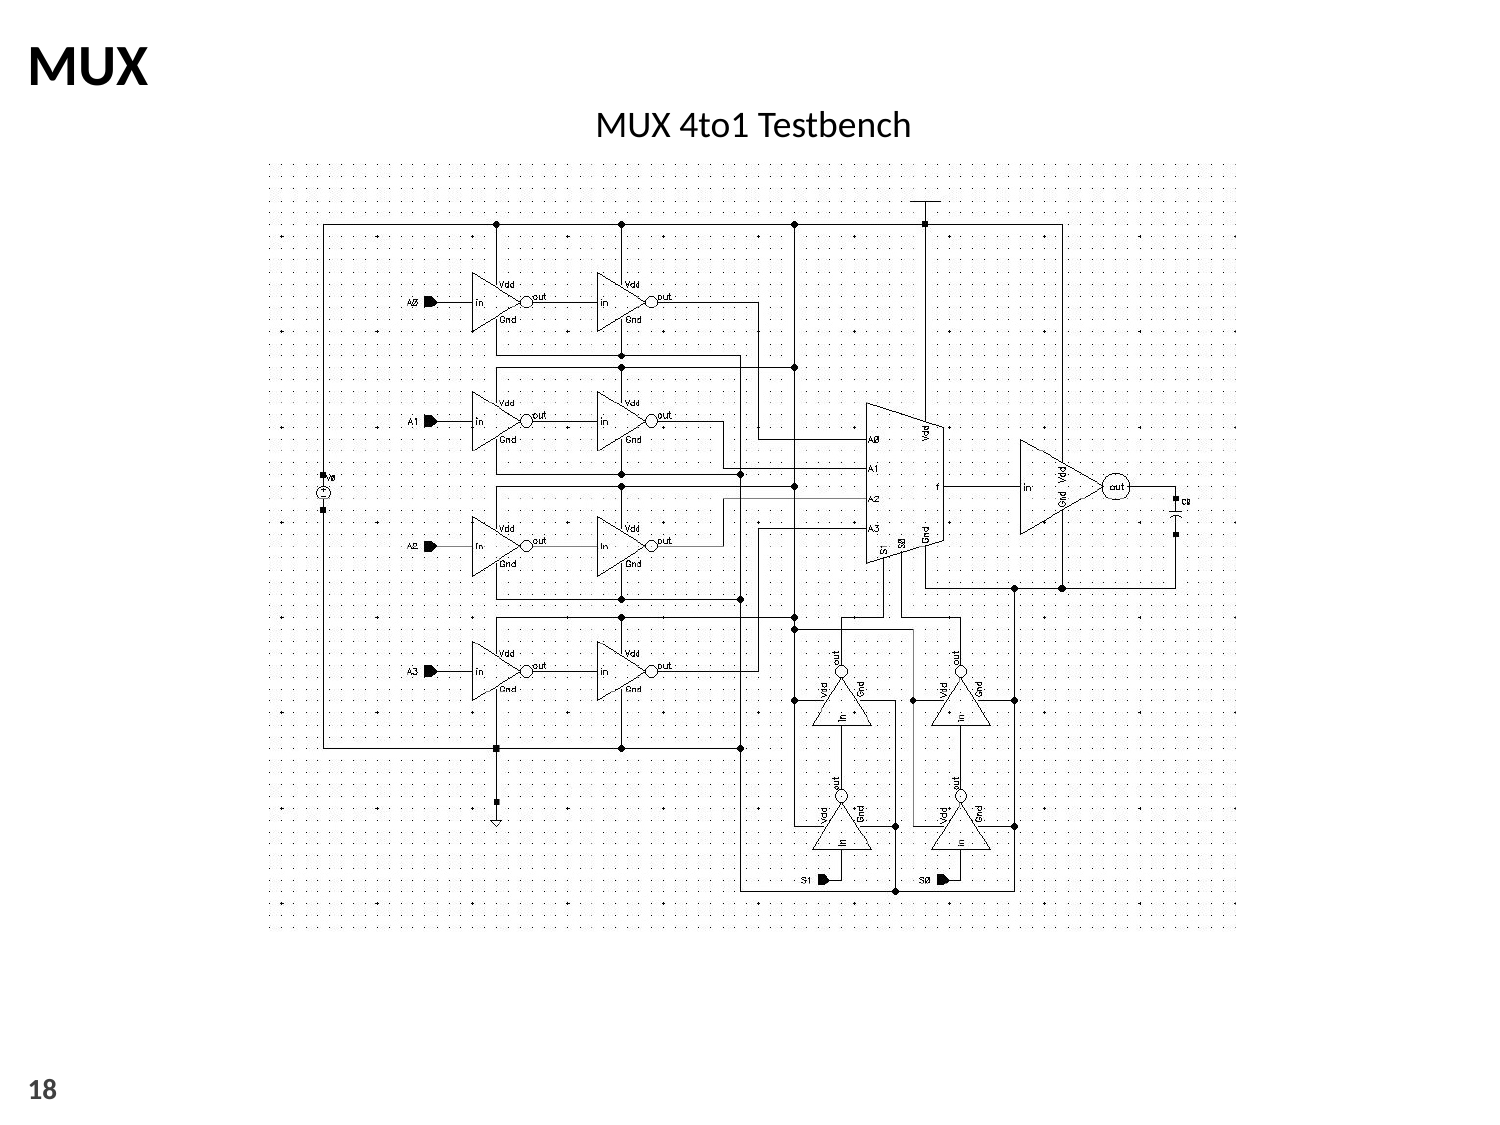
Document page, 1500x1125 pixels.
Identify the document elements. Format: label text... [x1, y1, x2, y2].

slide_number 18 [12, 1052, 363, 1113]
text_box MUX 4to1 Testbench [580, 92, 928, 153]
title MUX [12, 19, 1493, 105]
picture [269, 162, 1236, 932]
